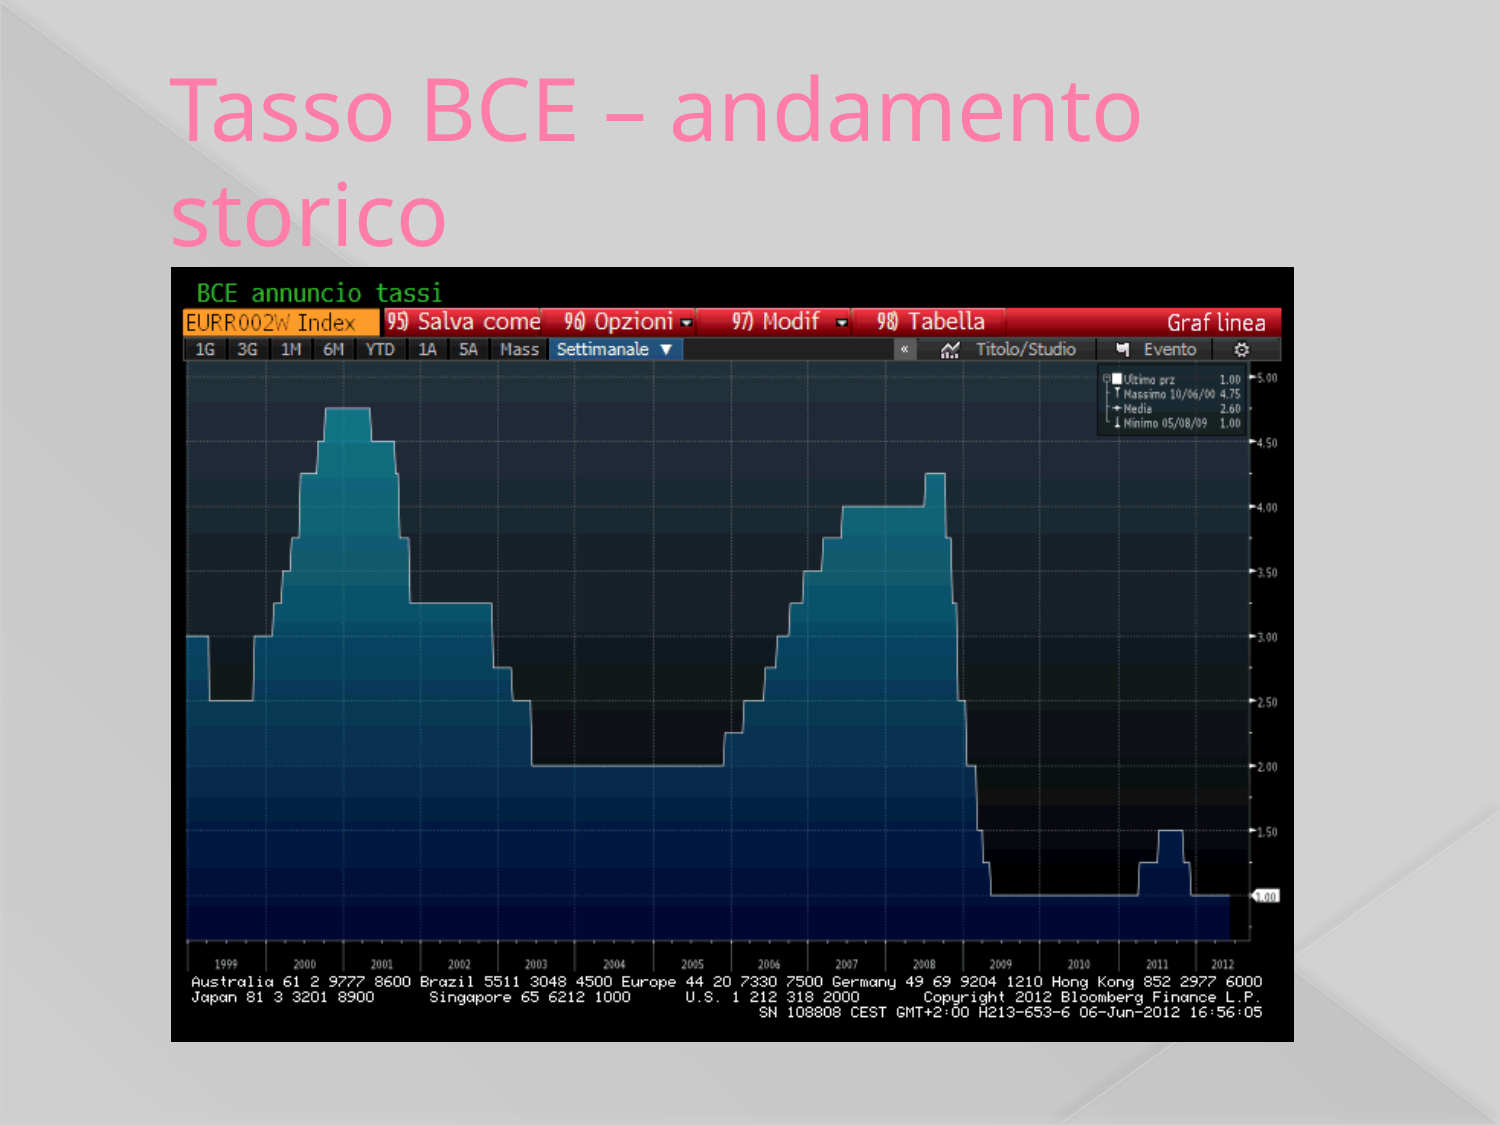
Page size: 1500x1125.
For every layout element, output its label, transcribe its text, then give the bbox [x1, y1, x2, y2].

title Tasso BCE – andamento storico [75, 43, 1425, 274]
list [170, 266, 1294, 1042]
